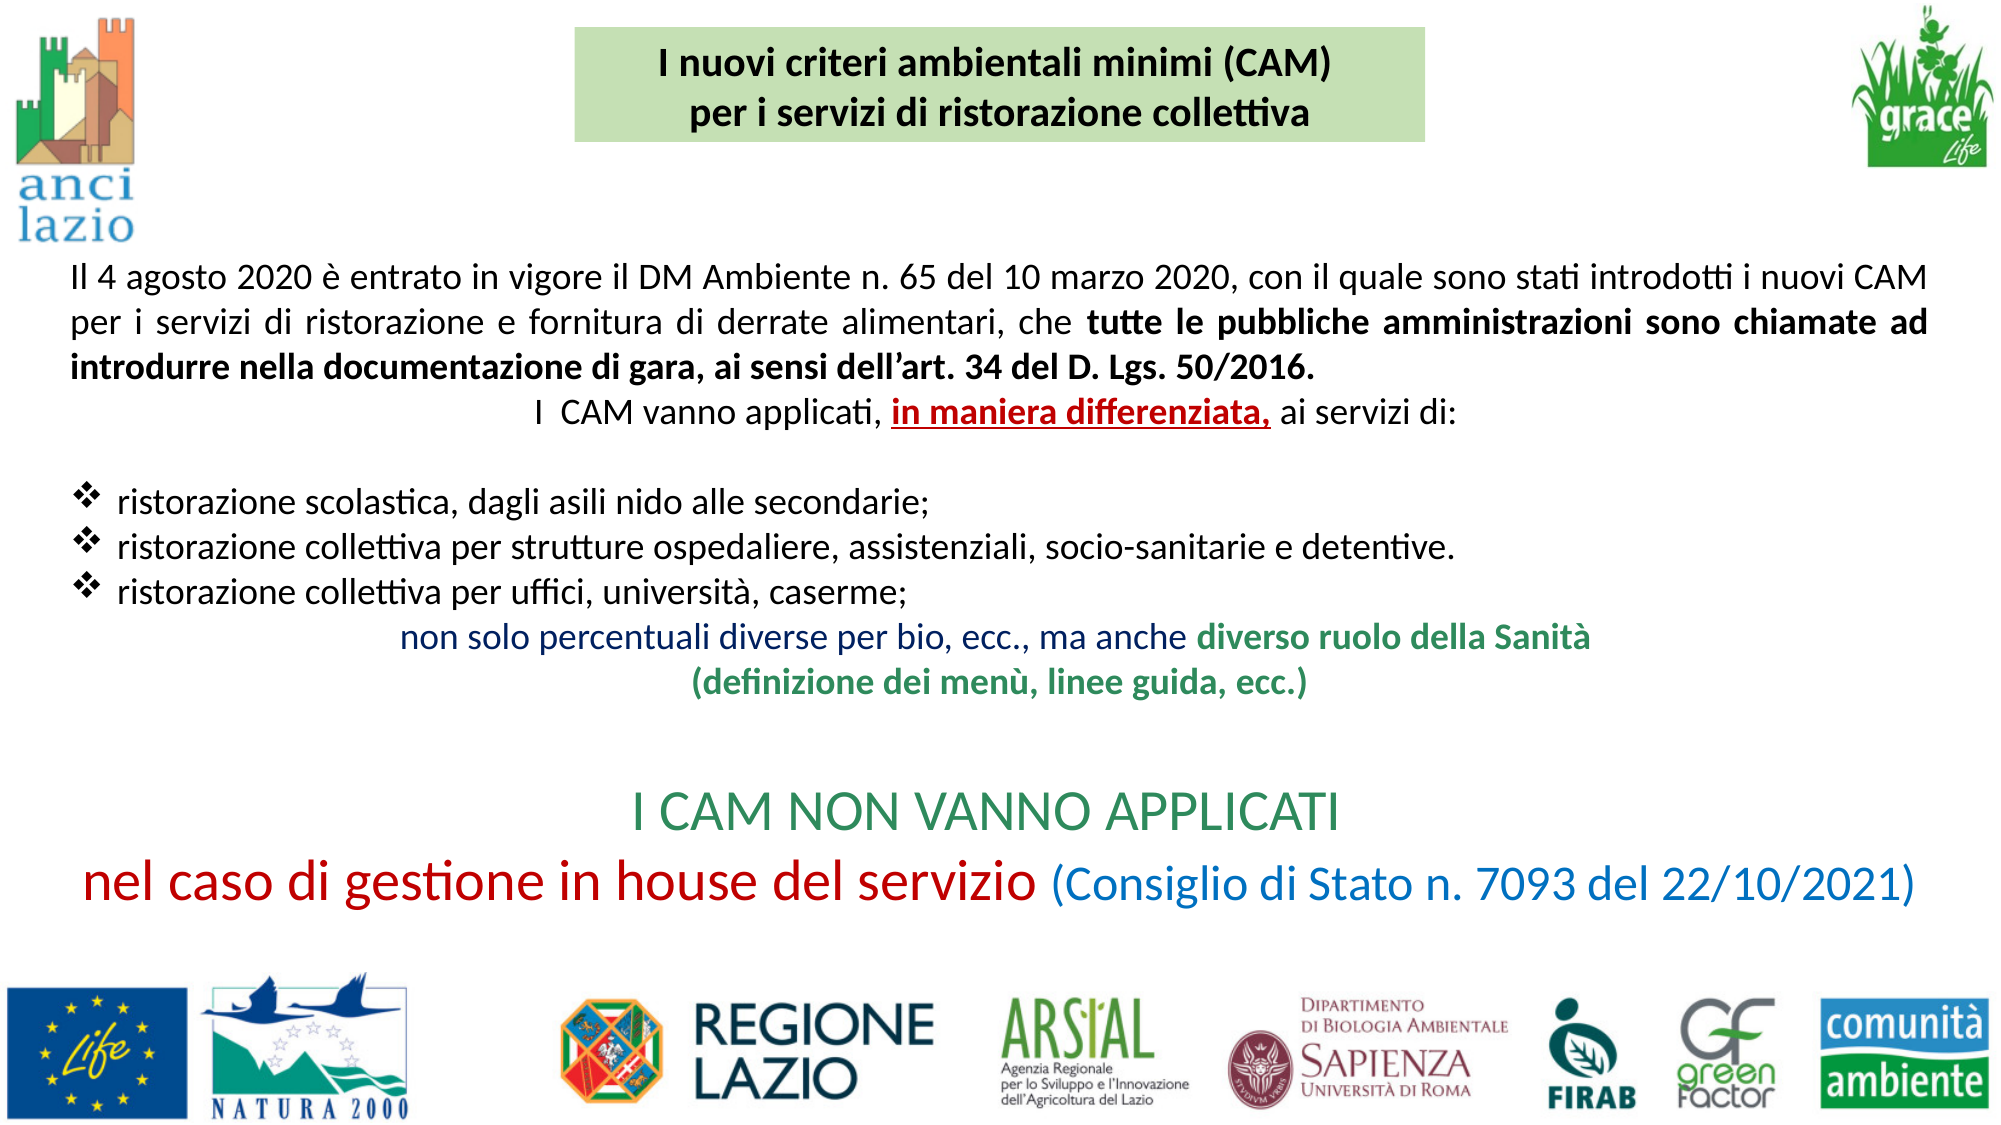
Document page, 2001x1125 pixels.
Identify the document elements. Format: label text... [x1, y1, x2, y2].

picture [1851, 3, 1996, 169]
text_box I nuovi criteri ambientali minimi (CAM) per i servizi di ristorazione collettiva [574, 27, 1426, 142]
text_box Il 4 agosto 2020 è entrato in vigore il DM Ambiente n. 65 del 10 marzo 2020, con il quale sono stati introdotti i nuovi CAM per i servizi di ristorazione e fornitura di derrate alimentari, che tutte le pubbliche amministrazioni sono chiamate ad introdurre nella documentazione di gara, ai sensi dell’art. 34 del D. Lgs. 50/2016. I CAM vanno applicati, in maniera differenziata, ai servizi di: ristorazione scolastica, dagli asili nido alle secondarie; ristorazione collettiva per strutture ospedaliere, assistenziali, socio-sanitarie e detentive. ristorazione collettiva per uffici, università, caserme; non solo percentuali diverse per bio, ecc., ma anche diverso ruolo della Sanità (definizione dei menù, linee guida, ecc.) I CAM NON VANNO APPLICATI nel caso di gestione in house del servizio (Consiglio di Stato n. 7093 del 22/10/2021) [55, 199, 1945, 920]
picture [0, 972, 2000, 1123]
picture [5, 3, 138, 256]
